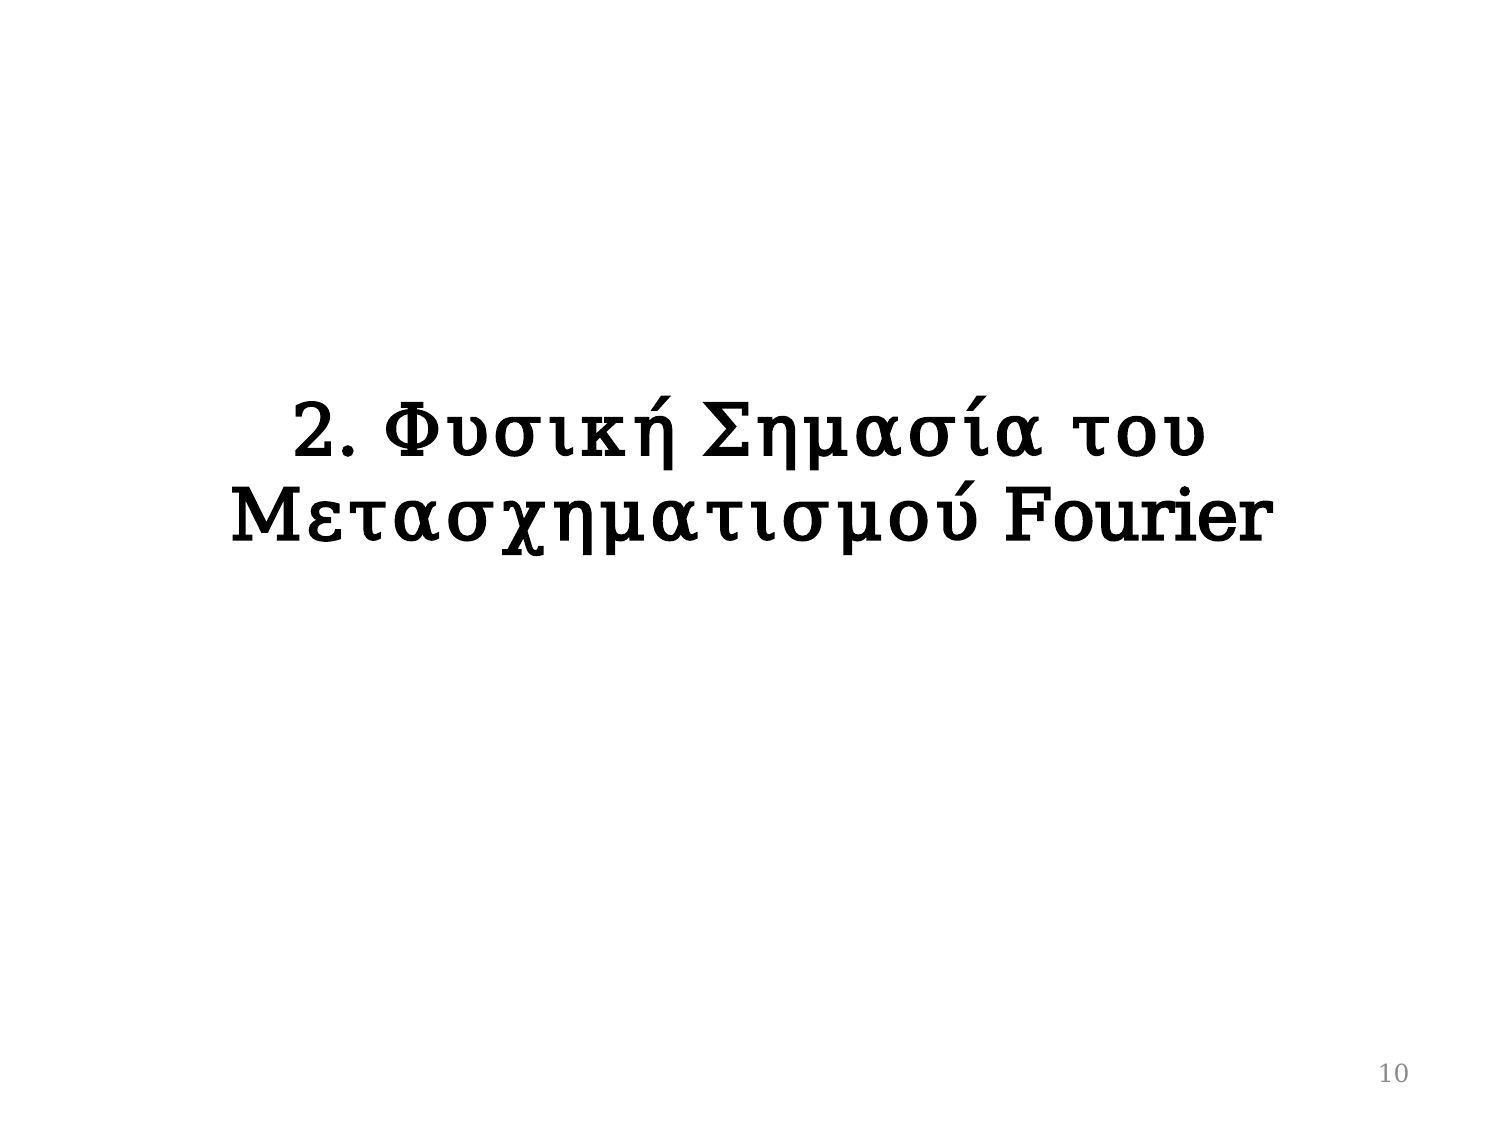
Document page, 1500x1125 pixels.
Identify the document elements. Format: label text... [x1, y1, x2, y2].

slide_number 10 [1074, 1042, 1425, 1103]
title 2. Φυσική Σημασία του Μετασχηματισμού Fourier [75, 375, 1425, 563]
